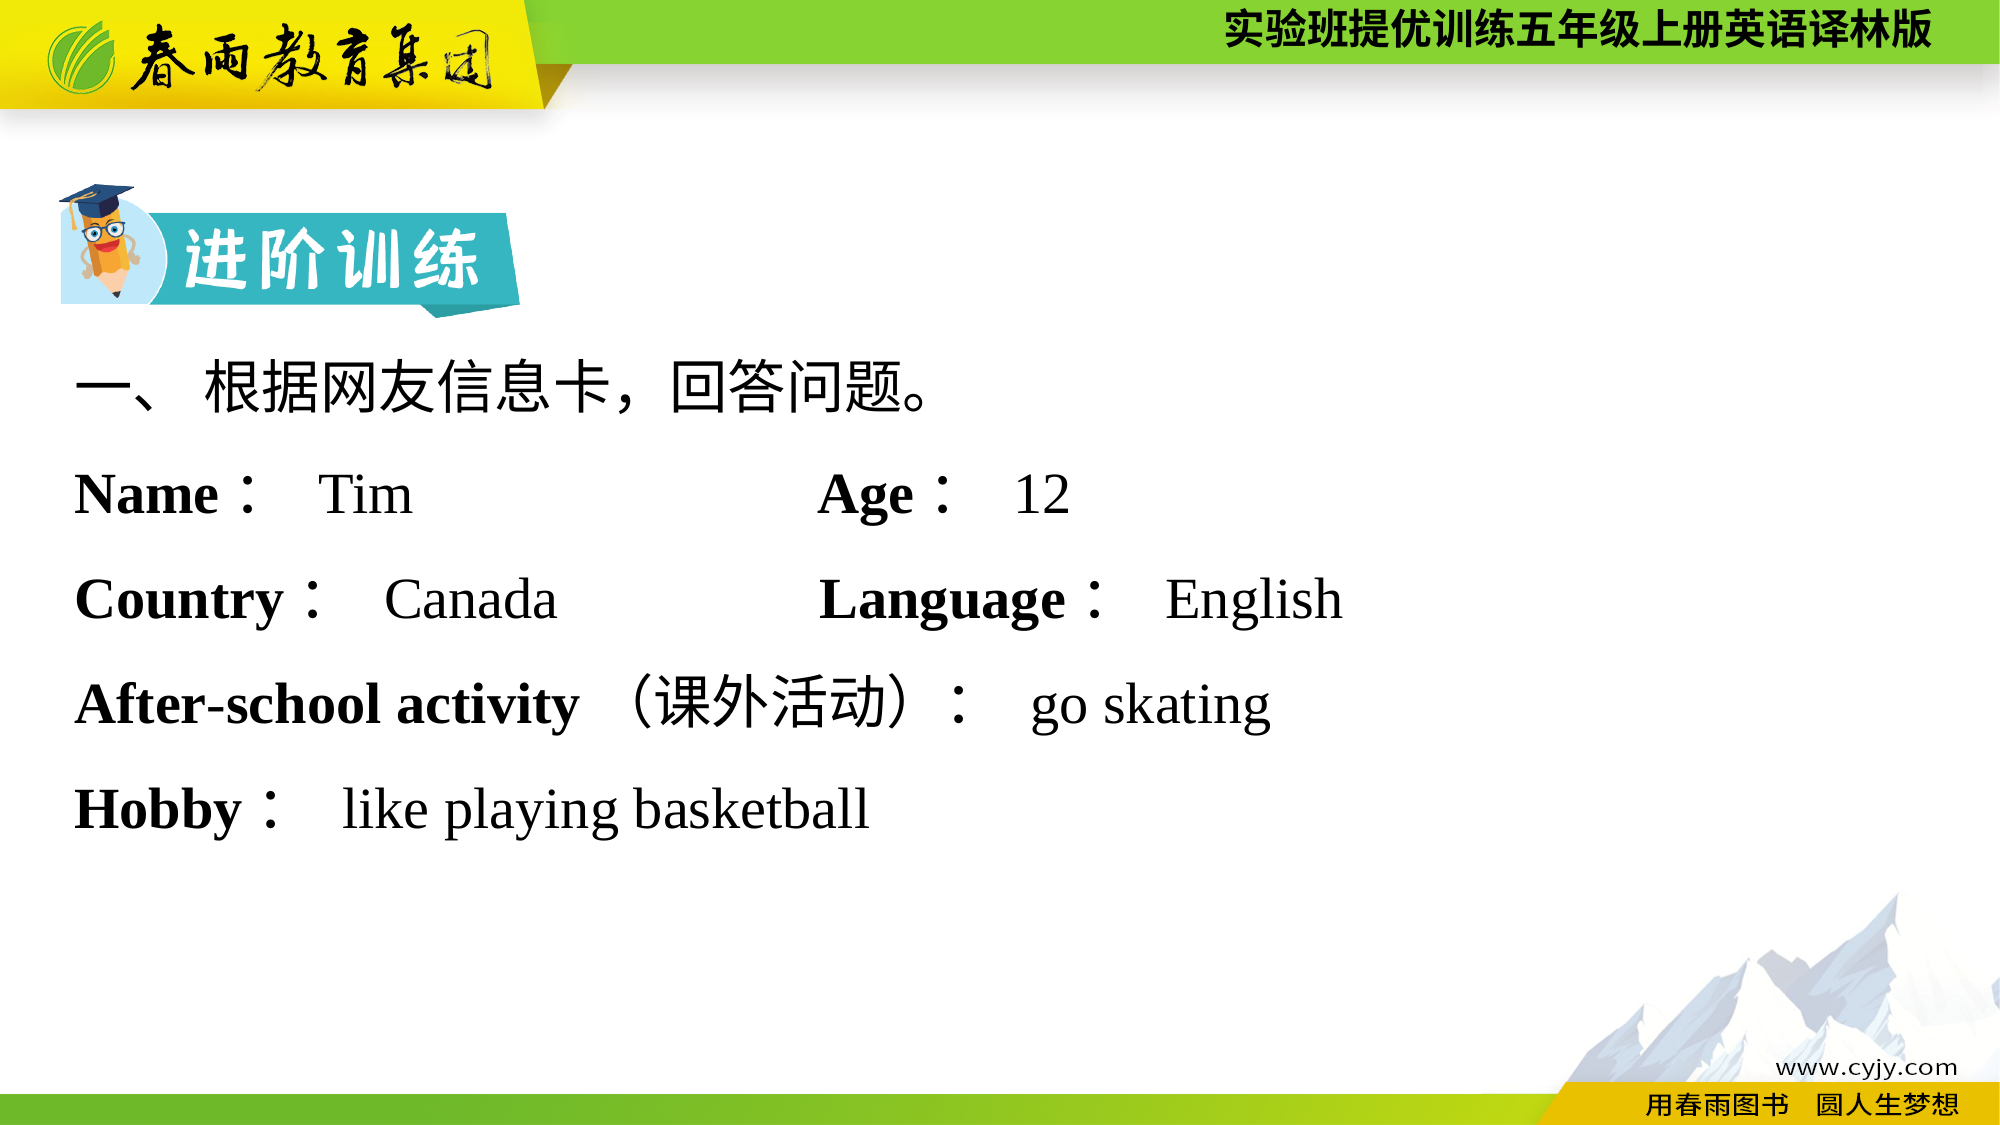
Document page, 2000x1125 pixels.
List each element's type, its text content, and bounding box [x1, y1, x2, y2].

list 一、 根据网友信息卡，回答问题。 Name： Tim Age： 12 Country： Canada Language： English After-school activity（课外活动）： go skating Hobby： like playing basketball [59, 307, 1944, 853]
picture [0, 0, 2000, 1125]
